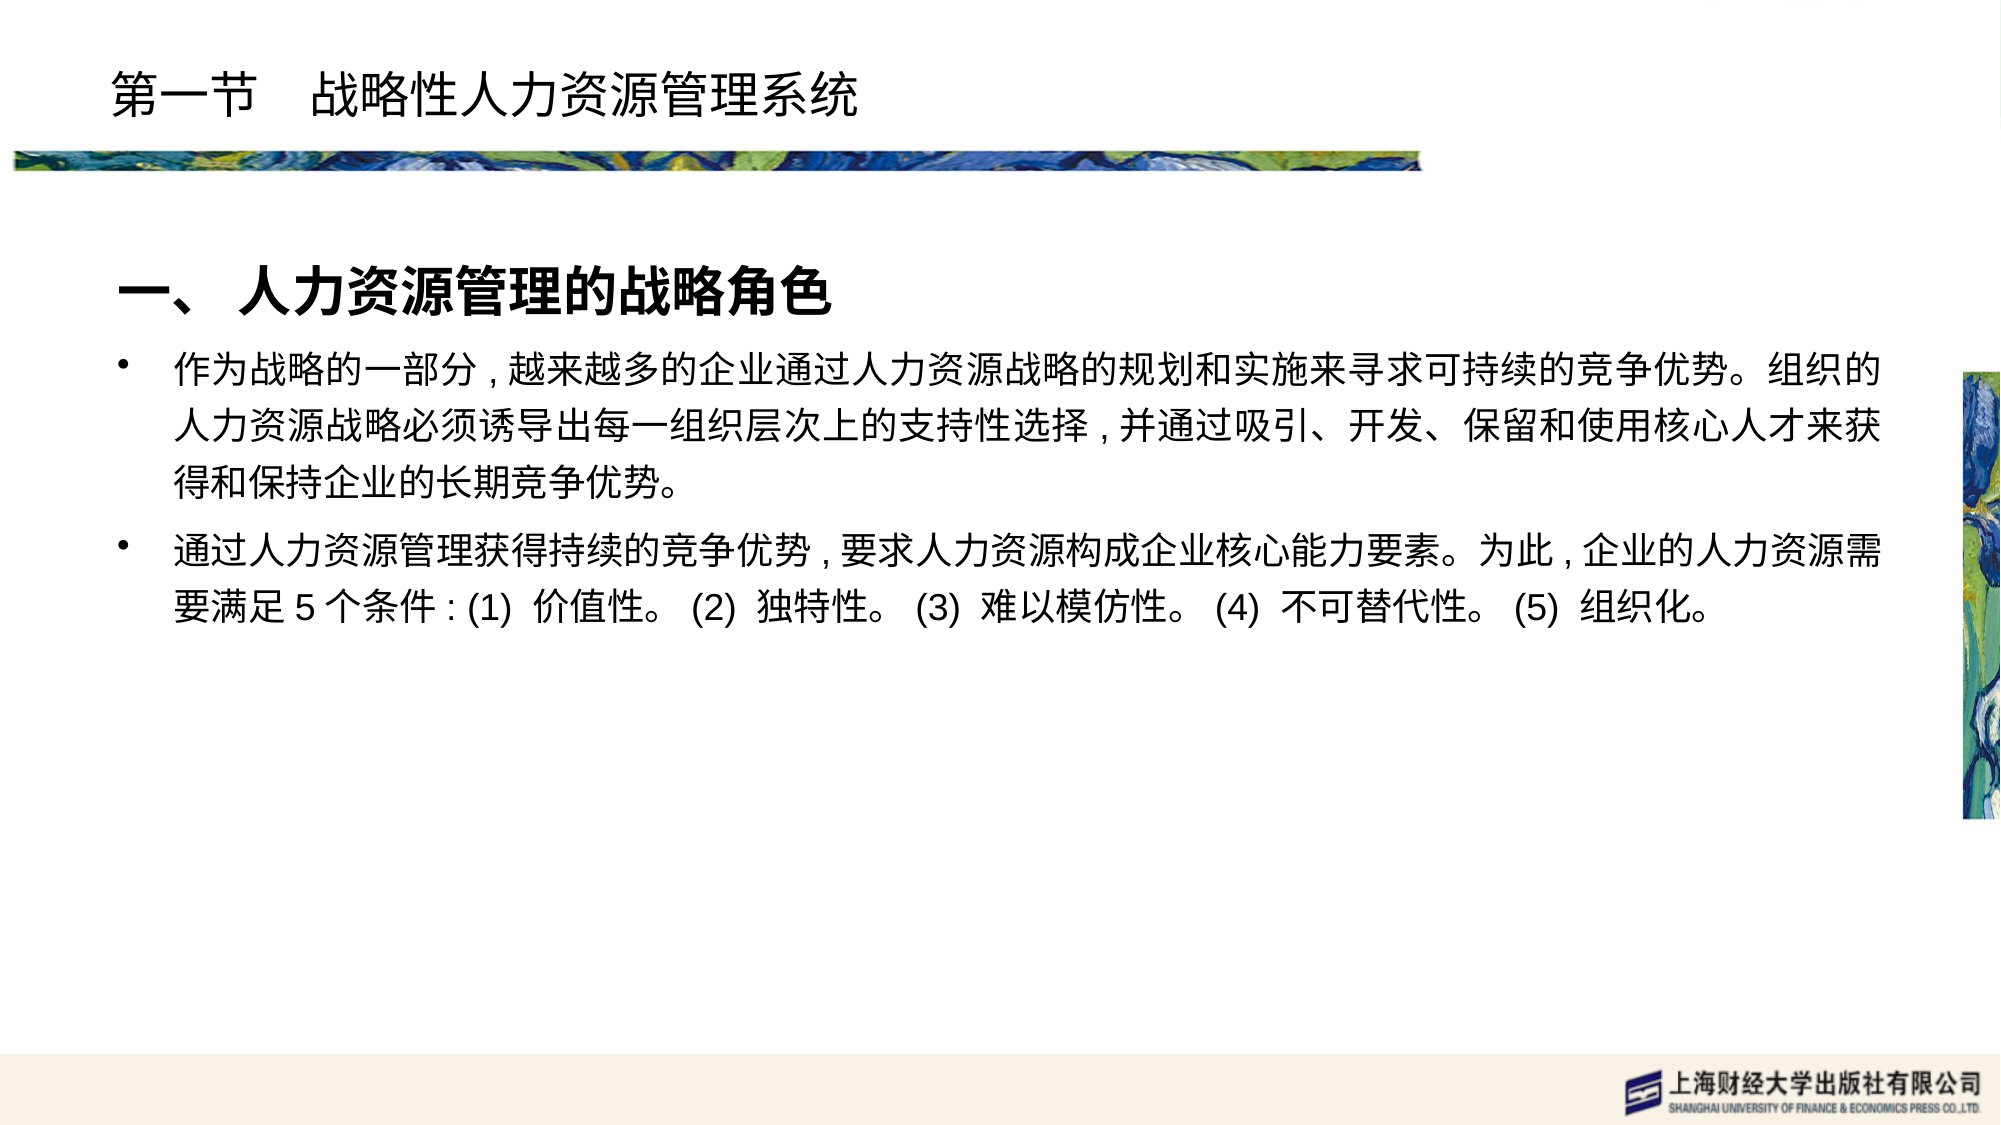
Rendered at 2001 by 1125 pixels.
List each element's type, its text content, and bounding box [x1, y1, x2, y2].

title 第一节 战略性人力资源管理系统 [94, 42, 1451, 146]
list 一、 人力资源管理的战略角色 作为战略的一部分,越来越多的企业通过人力资源战略的规划和实施来寻求可持续的竞争优势。组织的人力资源战略必须诱导出每一组织层次上的支持性选择,并通过吸引、开发、保留和使用核心人才来获得和保持企业的长期竞争优势。 通过人力资源管理获得持续的竞争优势,要求人力资源构成企业核心能力要素。为此,企业的人力资源需要满足5个条件: (1) 价值性。(2) 独特性。(3) 难以模仿性。(4) 不可替代性。(5) 组织化。 [102, 233, 1898, 1032]
picture [0, 0, 2001, 1125]
